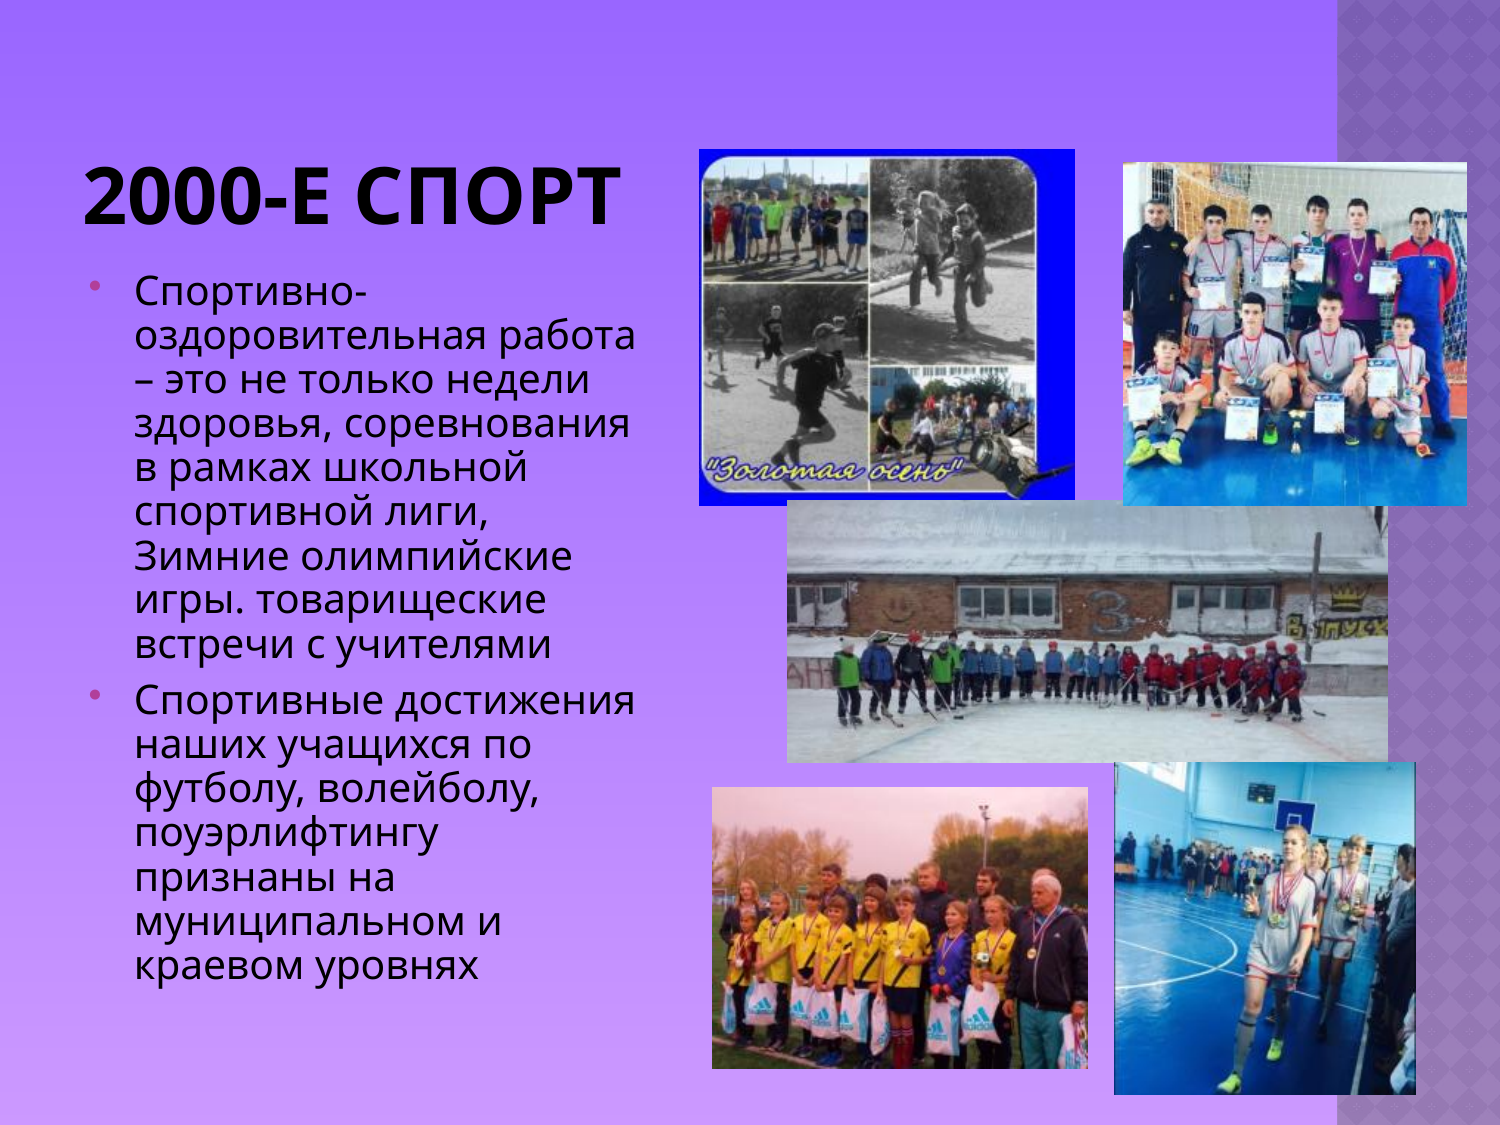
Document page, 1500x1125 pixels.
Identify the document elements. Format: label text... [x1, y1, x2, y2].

title 2000-е Спорт [75, 52, 1263, 240]
picture [786, 499, 1417, 1095]
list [699, 149, 1076, 506]
picture [711, 787, 1088, 1070]
list Спортивно-оздоровительная работа – это не только недели здоровья, соревнования в рамках школьной спортивной лиги, Зимние олимпийские игры. товарищеские встречи с учителями Спортивные достижения наших учащихся по футболу, волейболу, поуэрлифтингу признаны на муниципальном и краевом уровнях [74, 262, 653, 1006]
picture [1123, 162, 1468, 506]
